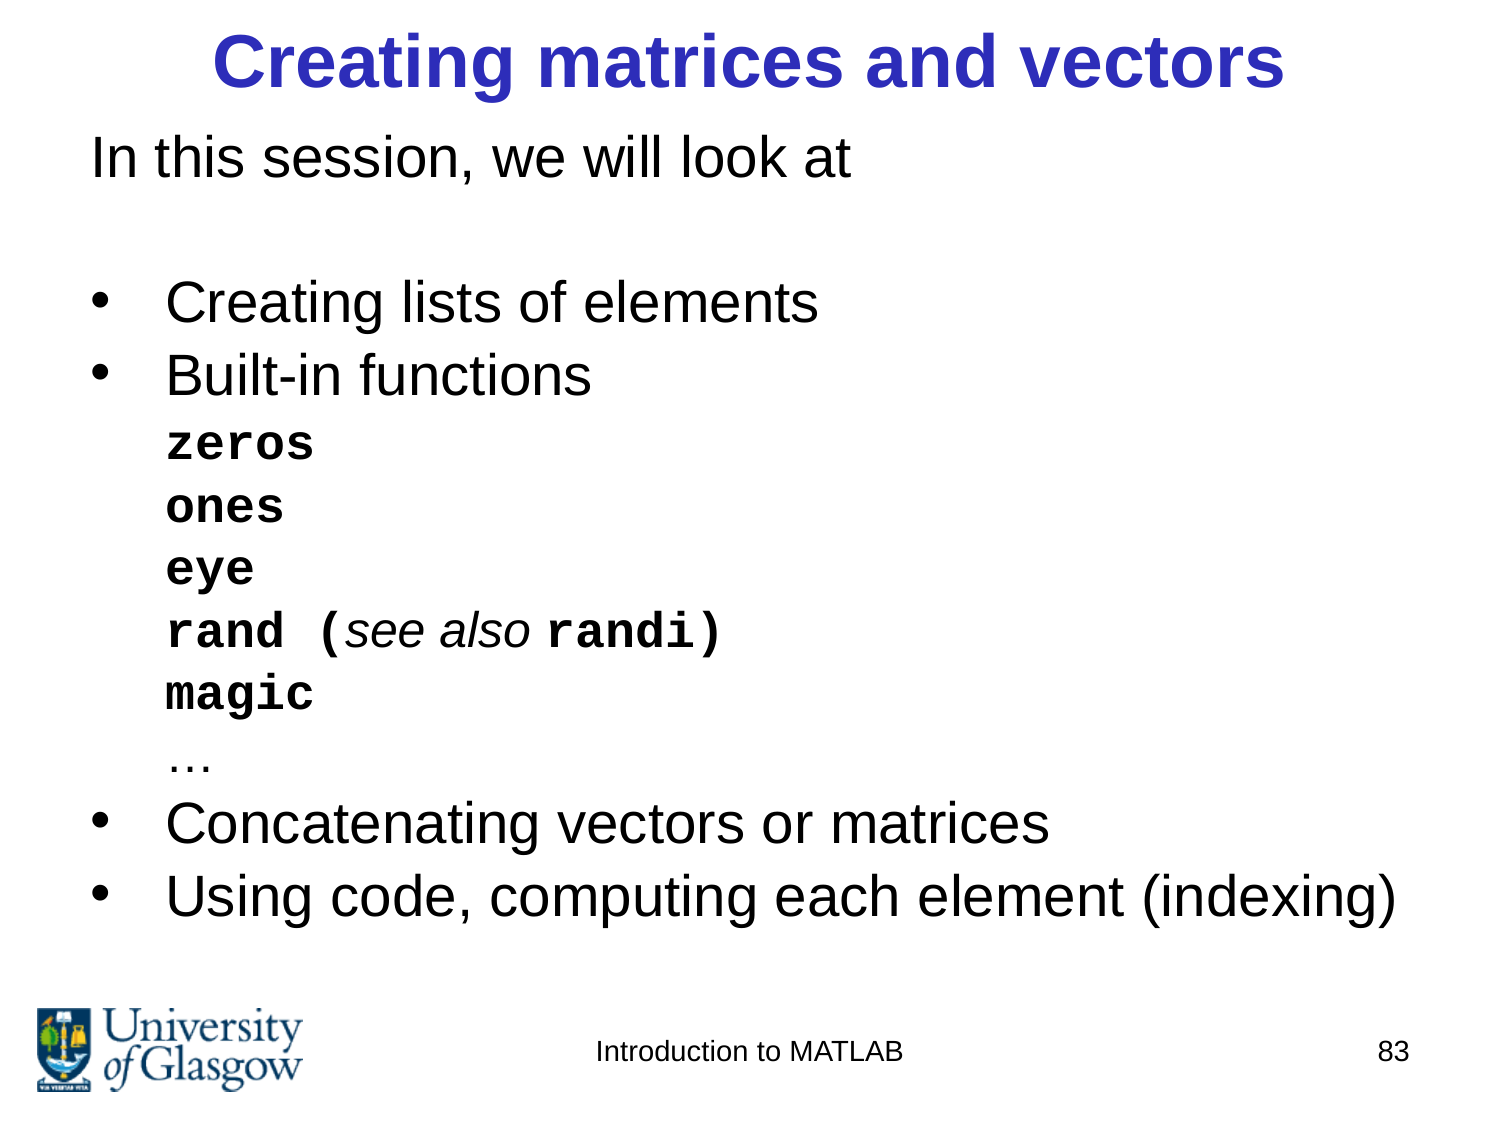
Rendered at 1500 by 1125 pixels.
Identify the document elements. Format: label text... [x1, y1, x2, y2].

list In this session, we will look at Creating lists of elements Built-in functions zeros ones eye rand (see also randi) magic … Concatenating vectors or matrices Using code, computing each element (indexing) [75, 125, 1425, 868]
slide_number 83 [1074, 1024, 1425, 1103]
picture [37, 1008, 303, 1092]
footer Introduction to MATLAB [512, 1024, 988, 1103]
title Creating matrices and vectors [138, 4, 1361, 125]
